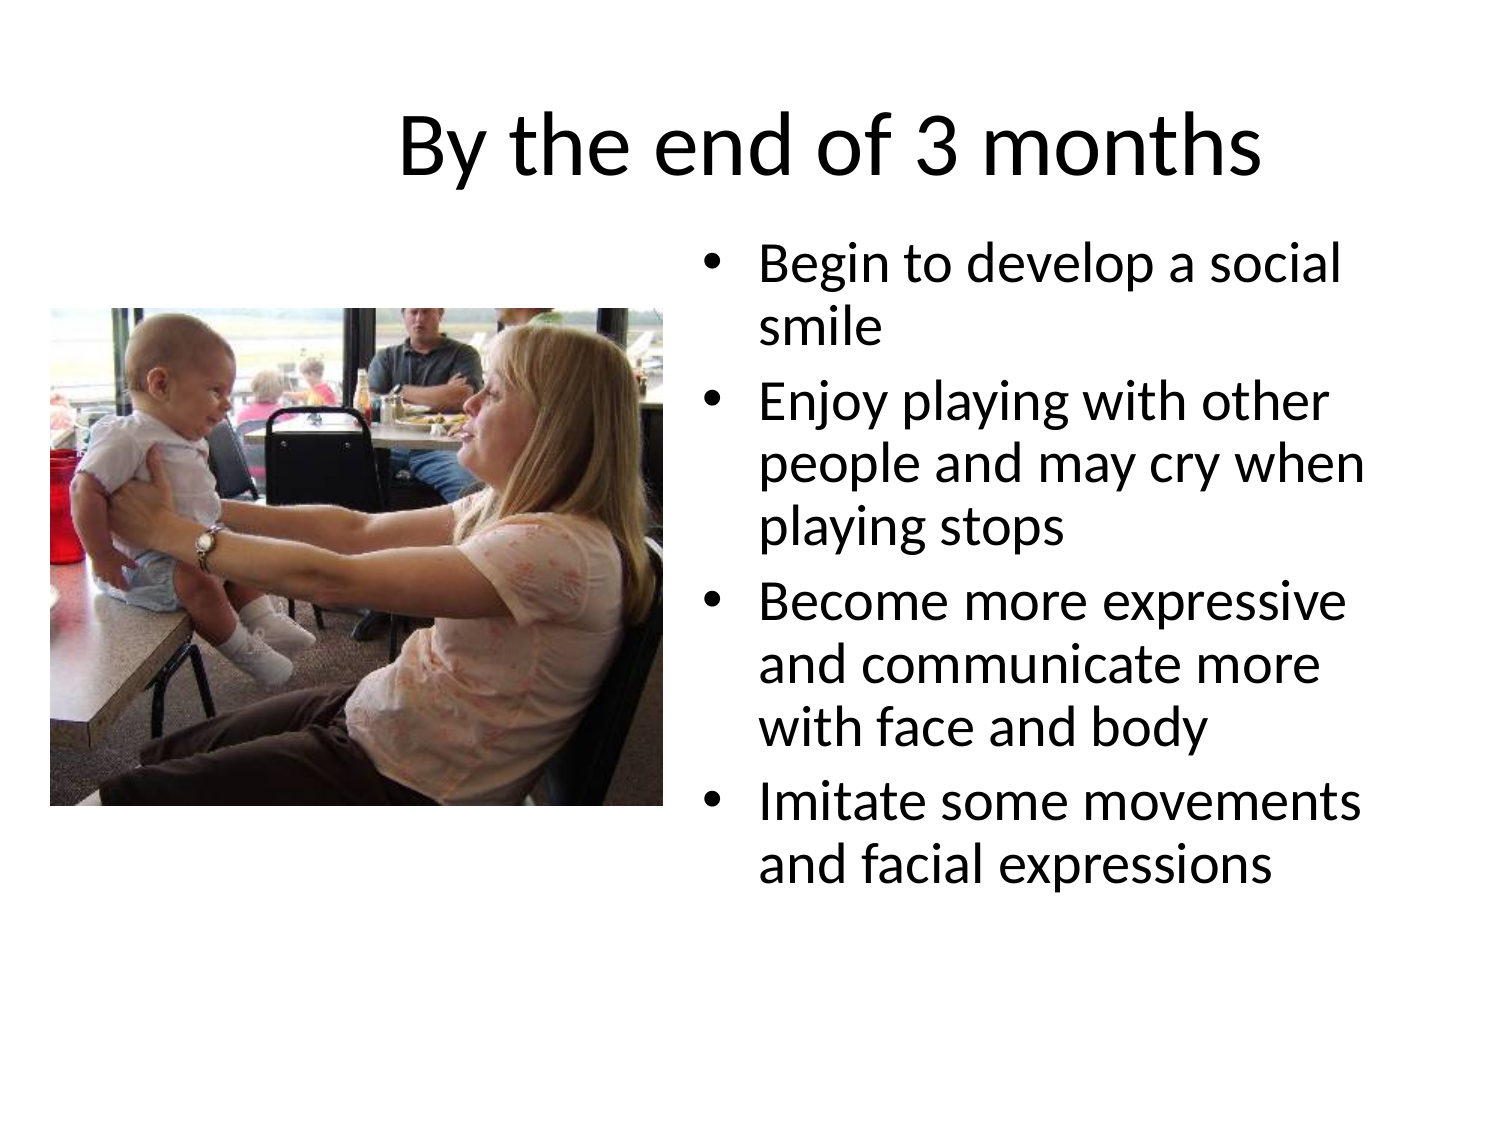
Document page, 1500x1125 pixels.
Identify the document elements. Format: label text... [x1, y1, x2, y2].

list Begin to develop a social smile Enjoy playing with other people and may cry when playing stops Become more expressive and communicate more with face and body Imitate some movements and facial expressions [687, 224, 1450, 913]
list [49, 308, 663, 807]
title By the end of 3 months [237, 45, 1425, 233]
